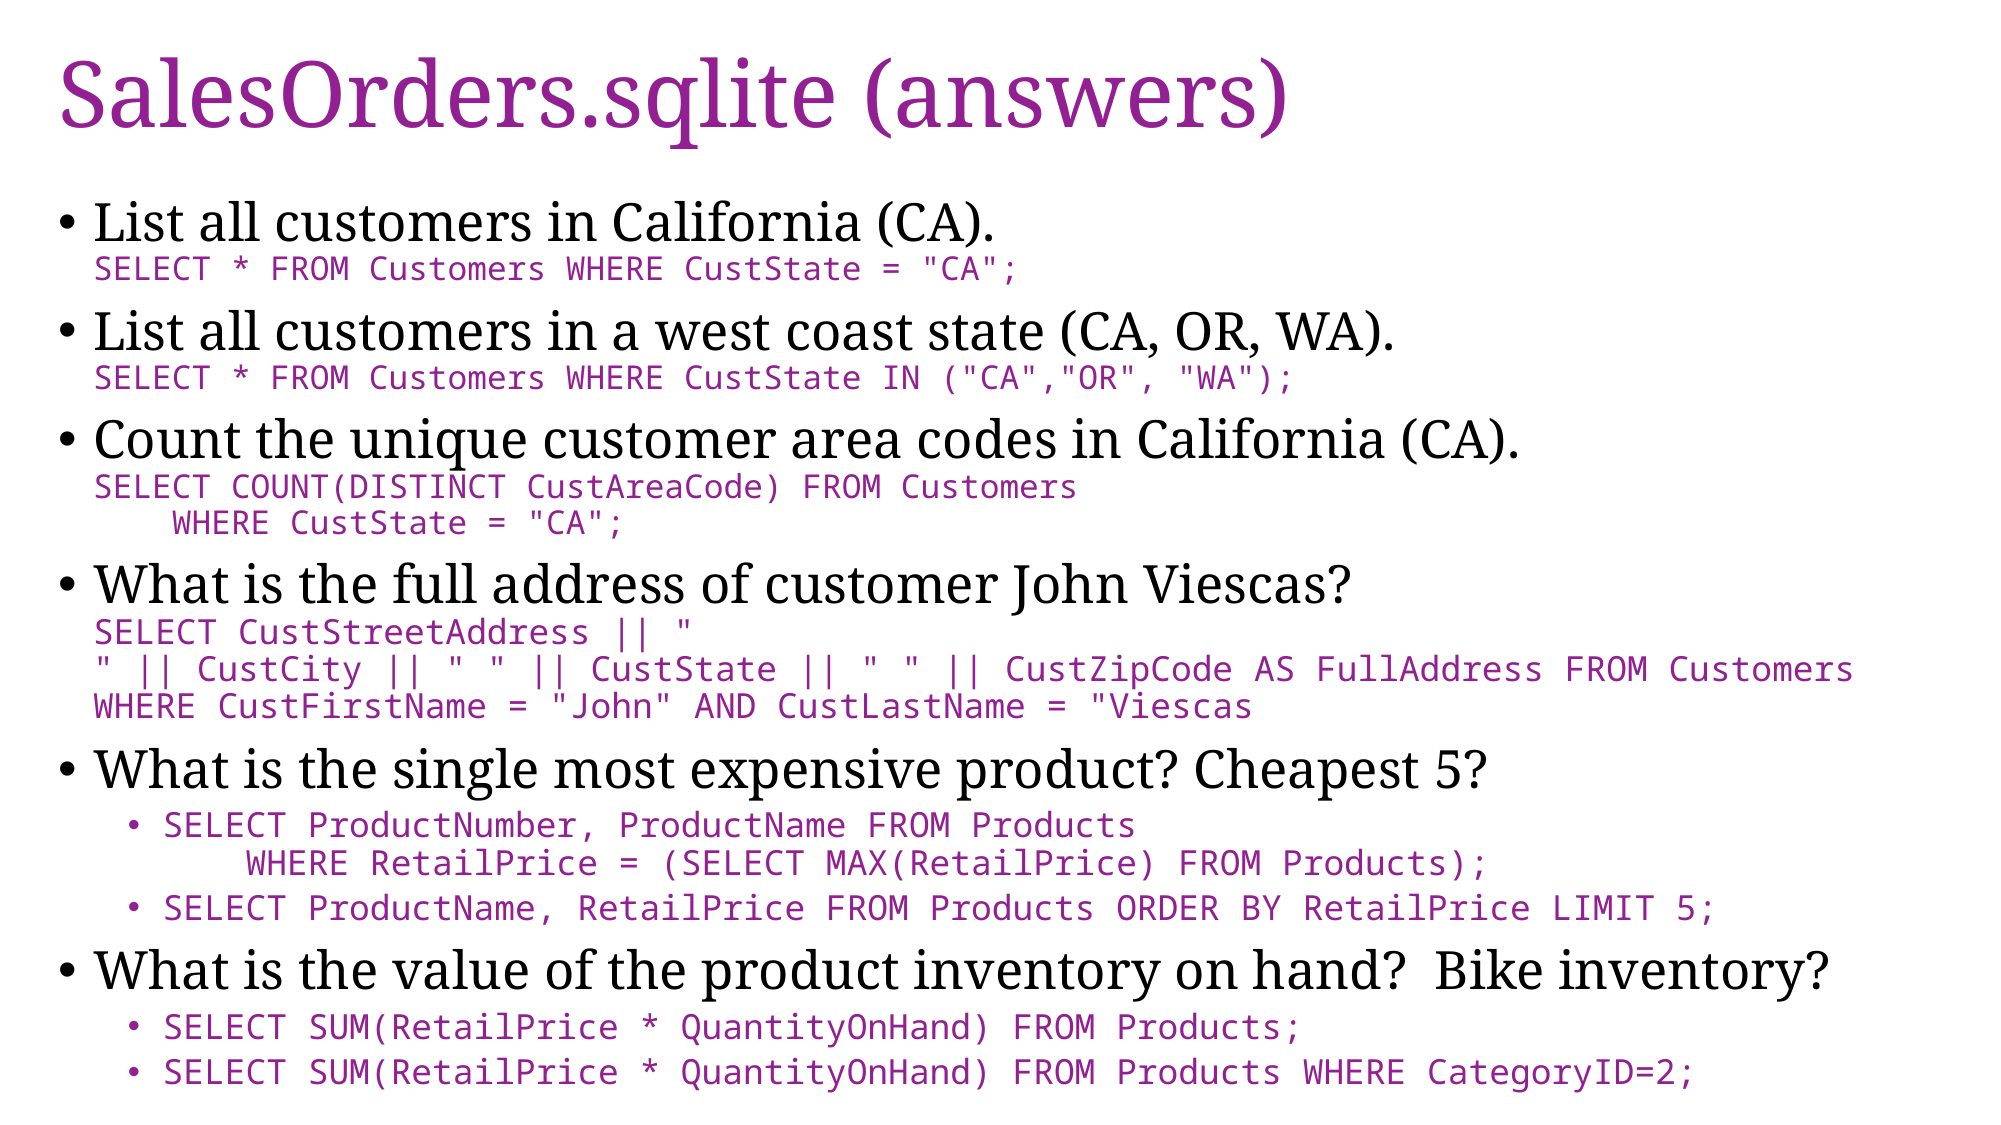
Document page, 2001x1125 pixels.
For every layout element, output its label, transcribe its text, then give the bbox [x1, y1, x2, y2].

list List all customers in California (CA). SELECT * FROM Customers WHERE CustState = "CA"; List all customers in a west coast state (CA, OR, WA). SELECT * FROM Customers WHERE CustState IN ("CA","OR", "WA"); Count the unique customer area codes in California (CA). SELECT COUNT(DISTINCT CustAreaCode) FROM Customers WHERE CustState = "CA"; What is the full address of customer John Viescas? SELECT CustStreetAddress || " " || CustCity || " " || CustState || " " || CustZipCode AS FullAddress FROM Customers WHERE CustFirstName = "John" AND CustLastName = "Viescas"; What is the single most expensive product? Cheapest 5? SELECT ProductNumber, ProductName FROM Products WHERE RetailPrice = (SELECT MAX(RetailPrice) FROM Products); SELECT ProductName, RetailPrice FROM Products ORDER BY RetailPrice LIMIT 5; What is the value of the product inventory on hand? Bike inventory? SELECT SUM(RetailPrice * QuantityOnHand) FROM Products; SELECT SUM(RetailPrice * QuantityOnHand) FROM Products WHERE CategoryID=2; [43, 188, 1953, 1106]
title SalesOrders.sqlite (answers) [43, 25, 1953, 171]
